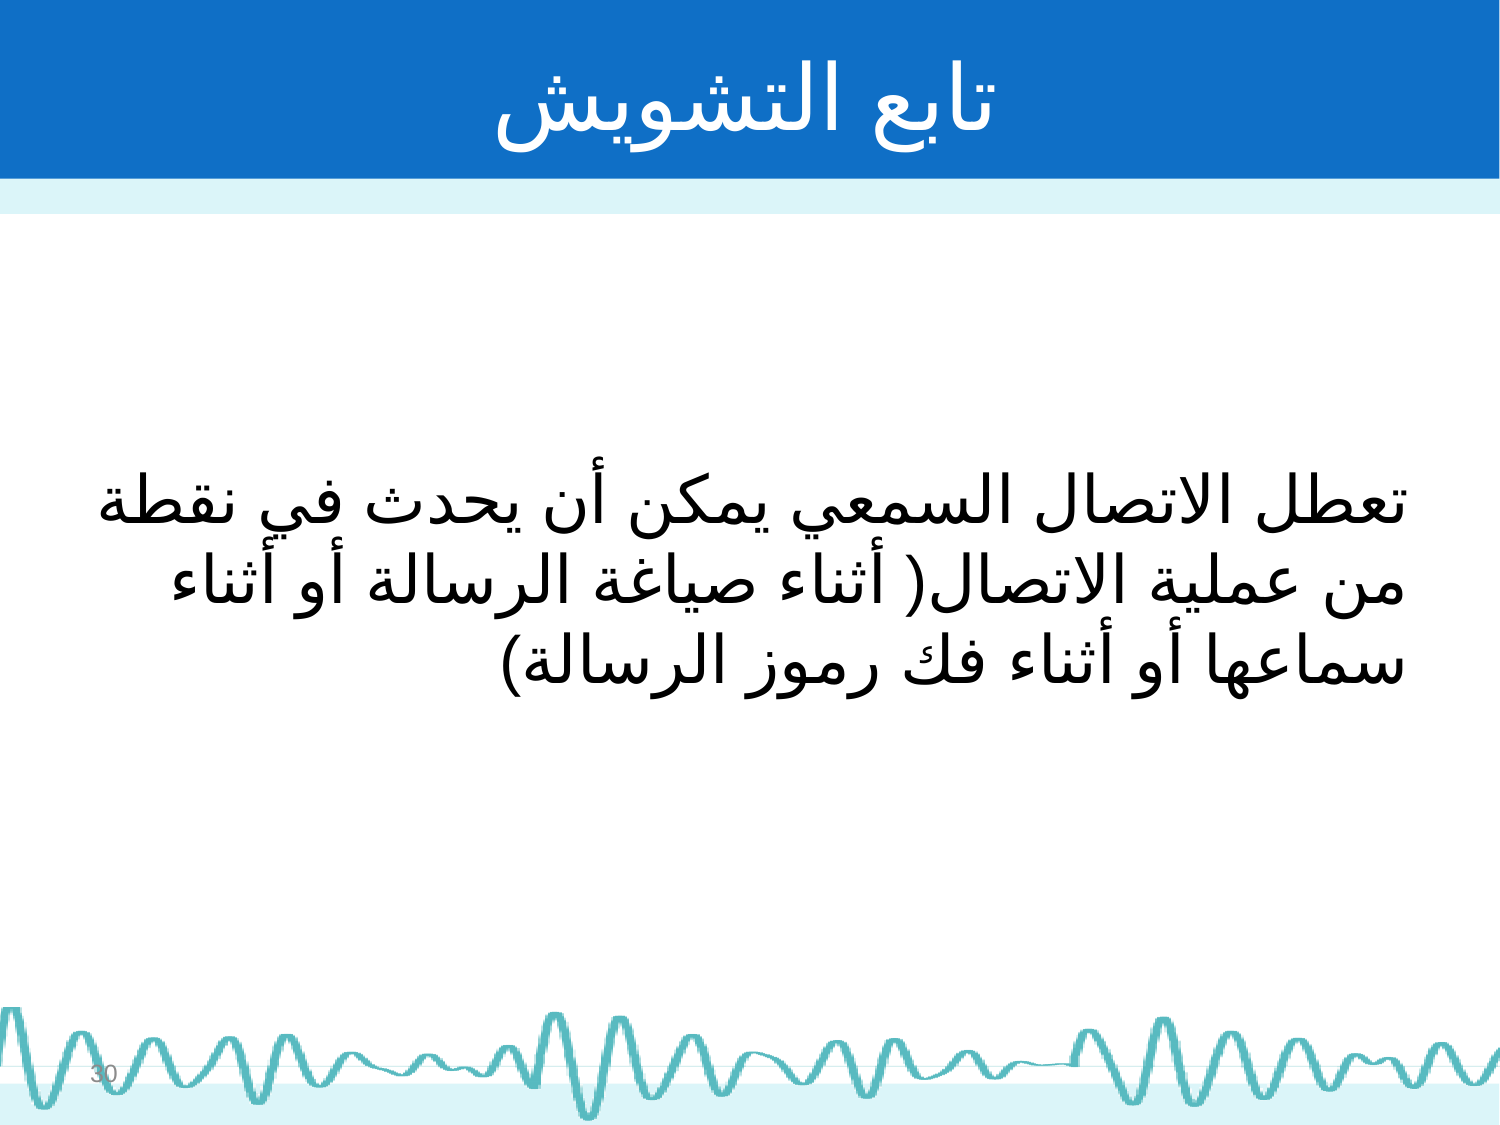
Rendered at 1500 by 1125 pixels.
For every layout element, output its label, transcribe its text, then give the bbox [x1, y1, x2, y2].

title تابع التشويش [70, 0, 1421, 188]
slide_number 30 [75, 1042, 425, 1103]
list تعطل الاتصال السمعي يمكن أن يحدث في نقطة من عملية الاتصال( أثناء صياغة الرسالة أو أثناء سماعها أو أثناء فك رموز الرسالة) [75, 262, 1425, 1005]
